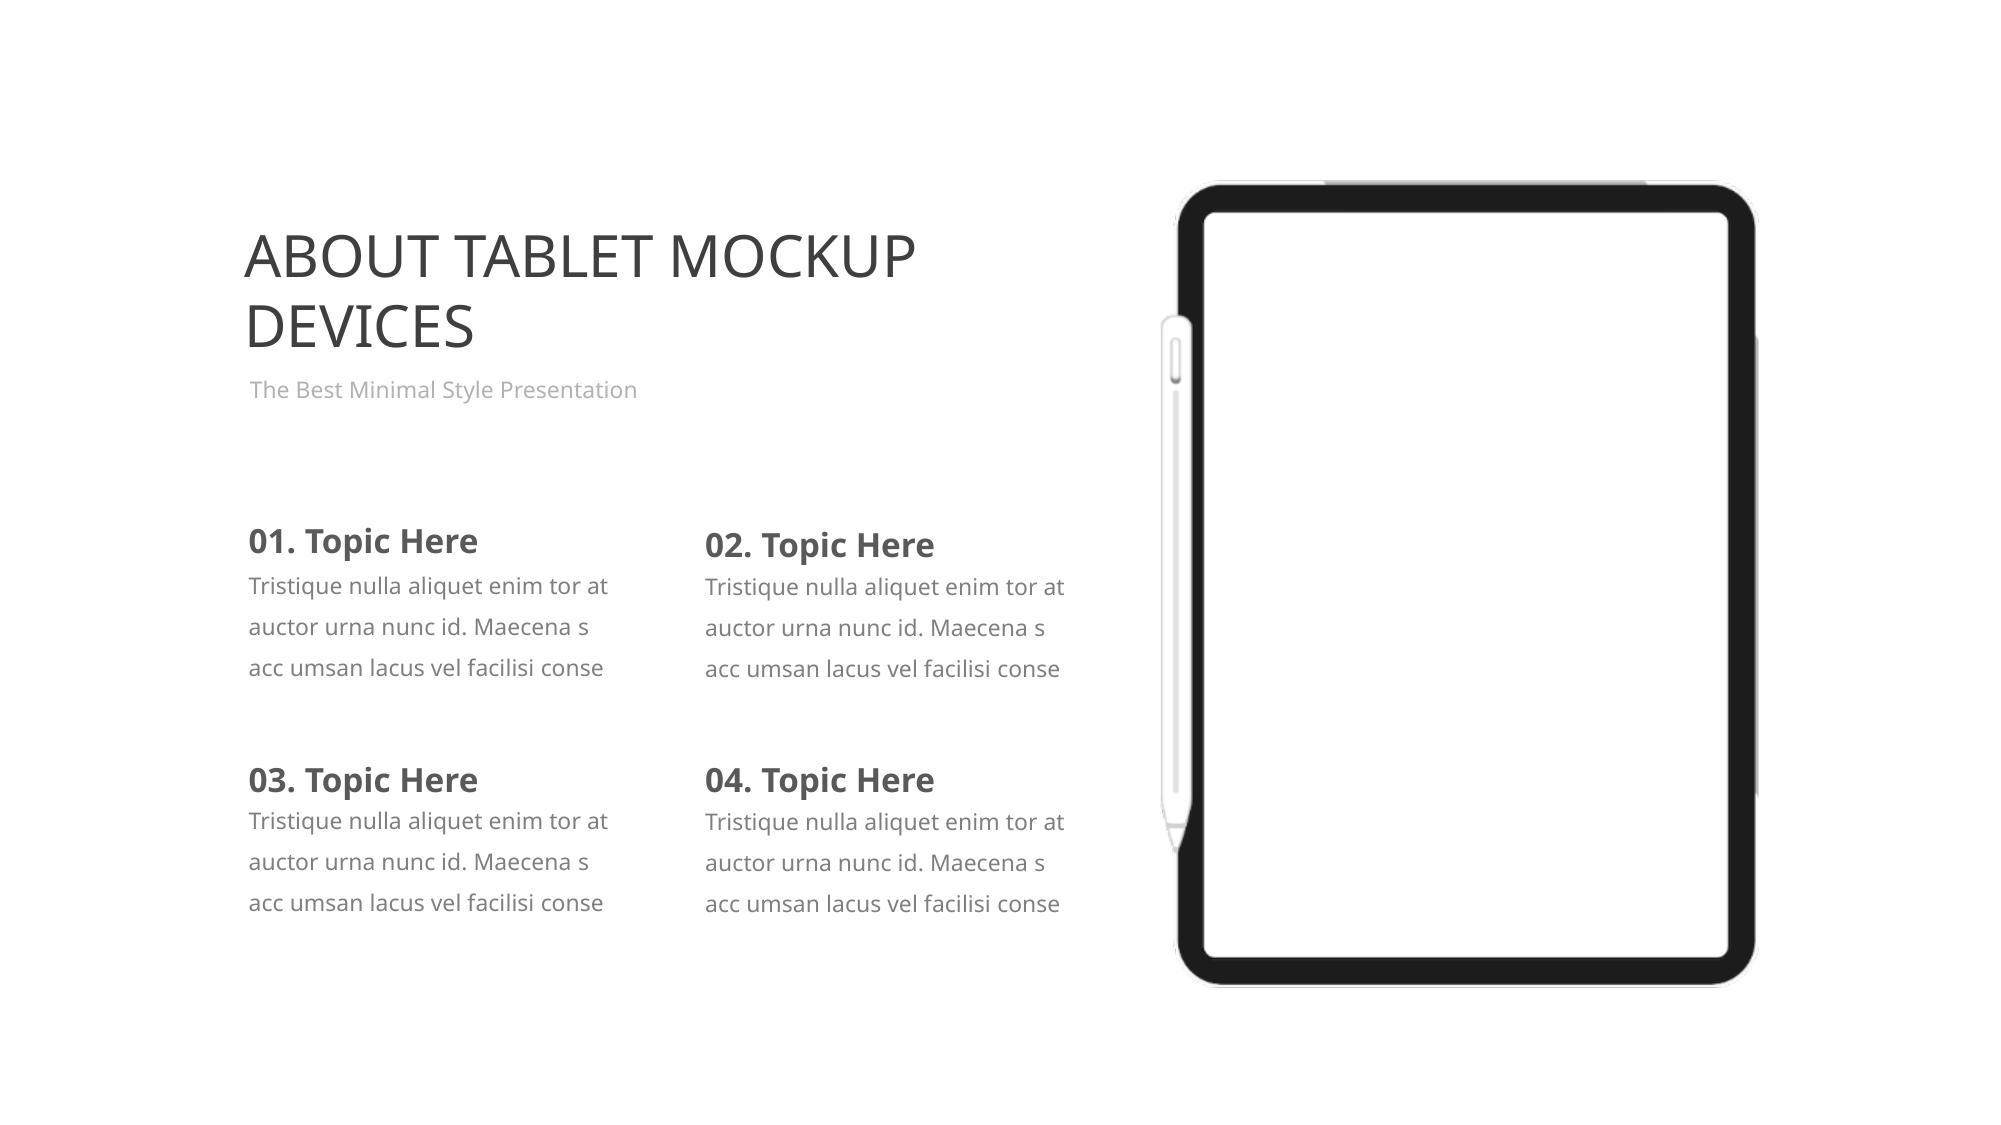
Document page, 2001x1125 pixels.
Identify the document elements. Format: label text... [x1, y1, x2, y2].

text_box 03. Topic Here [234, 731, 612, 807]
text_box Tristique nulla aliquet enim tor at auctor urna nunc id. Maecena s acc umsan lacus vel facilisi conse [234, 785, 641, 924]
text_box The Best Minimal Style Presentation [234, 368, 654, 411]
text_box Tristique nulla aliquet enim tor at auctor urna nunc id. Maecena s acc umsan lacus vel facilisi conse [690, 807, 1033, 925]
text_box 04. Topic Here [690, 731, 1033, 807]
text_box Tristique nulla aliquet enim tor at auctor urna nunc id. Maecena s acc umsan lacus vel facilisi conse [234, 550, 641, 689]
text_box 01. Topic Here [234, 492, 579, 568]
picture [1033, 158, 1887, 1011]
text_box ABOUT TABLET MOCKUP DEVICES [229, 212, 938, 367]
text_box 02. Topic Here [690, 496, 1033, 572]
text_box Tristique nulla aliquet enim tor at auctor urna nunc id. Maecena s acc umsan lacus vel facilisi conse [690, 572, 1033, 690]
